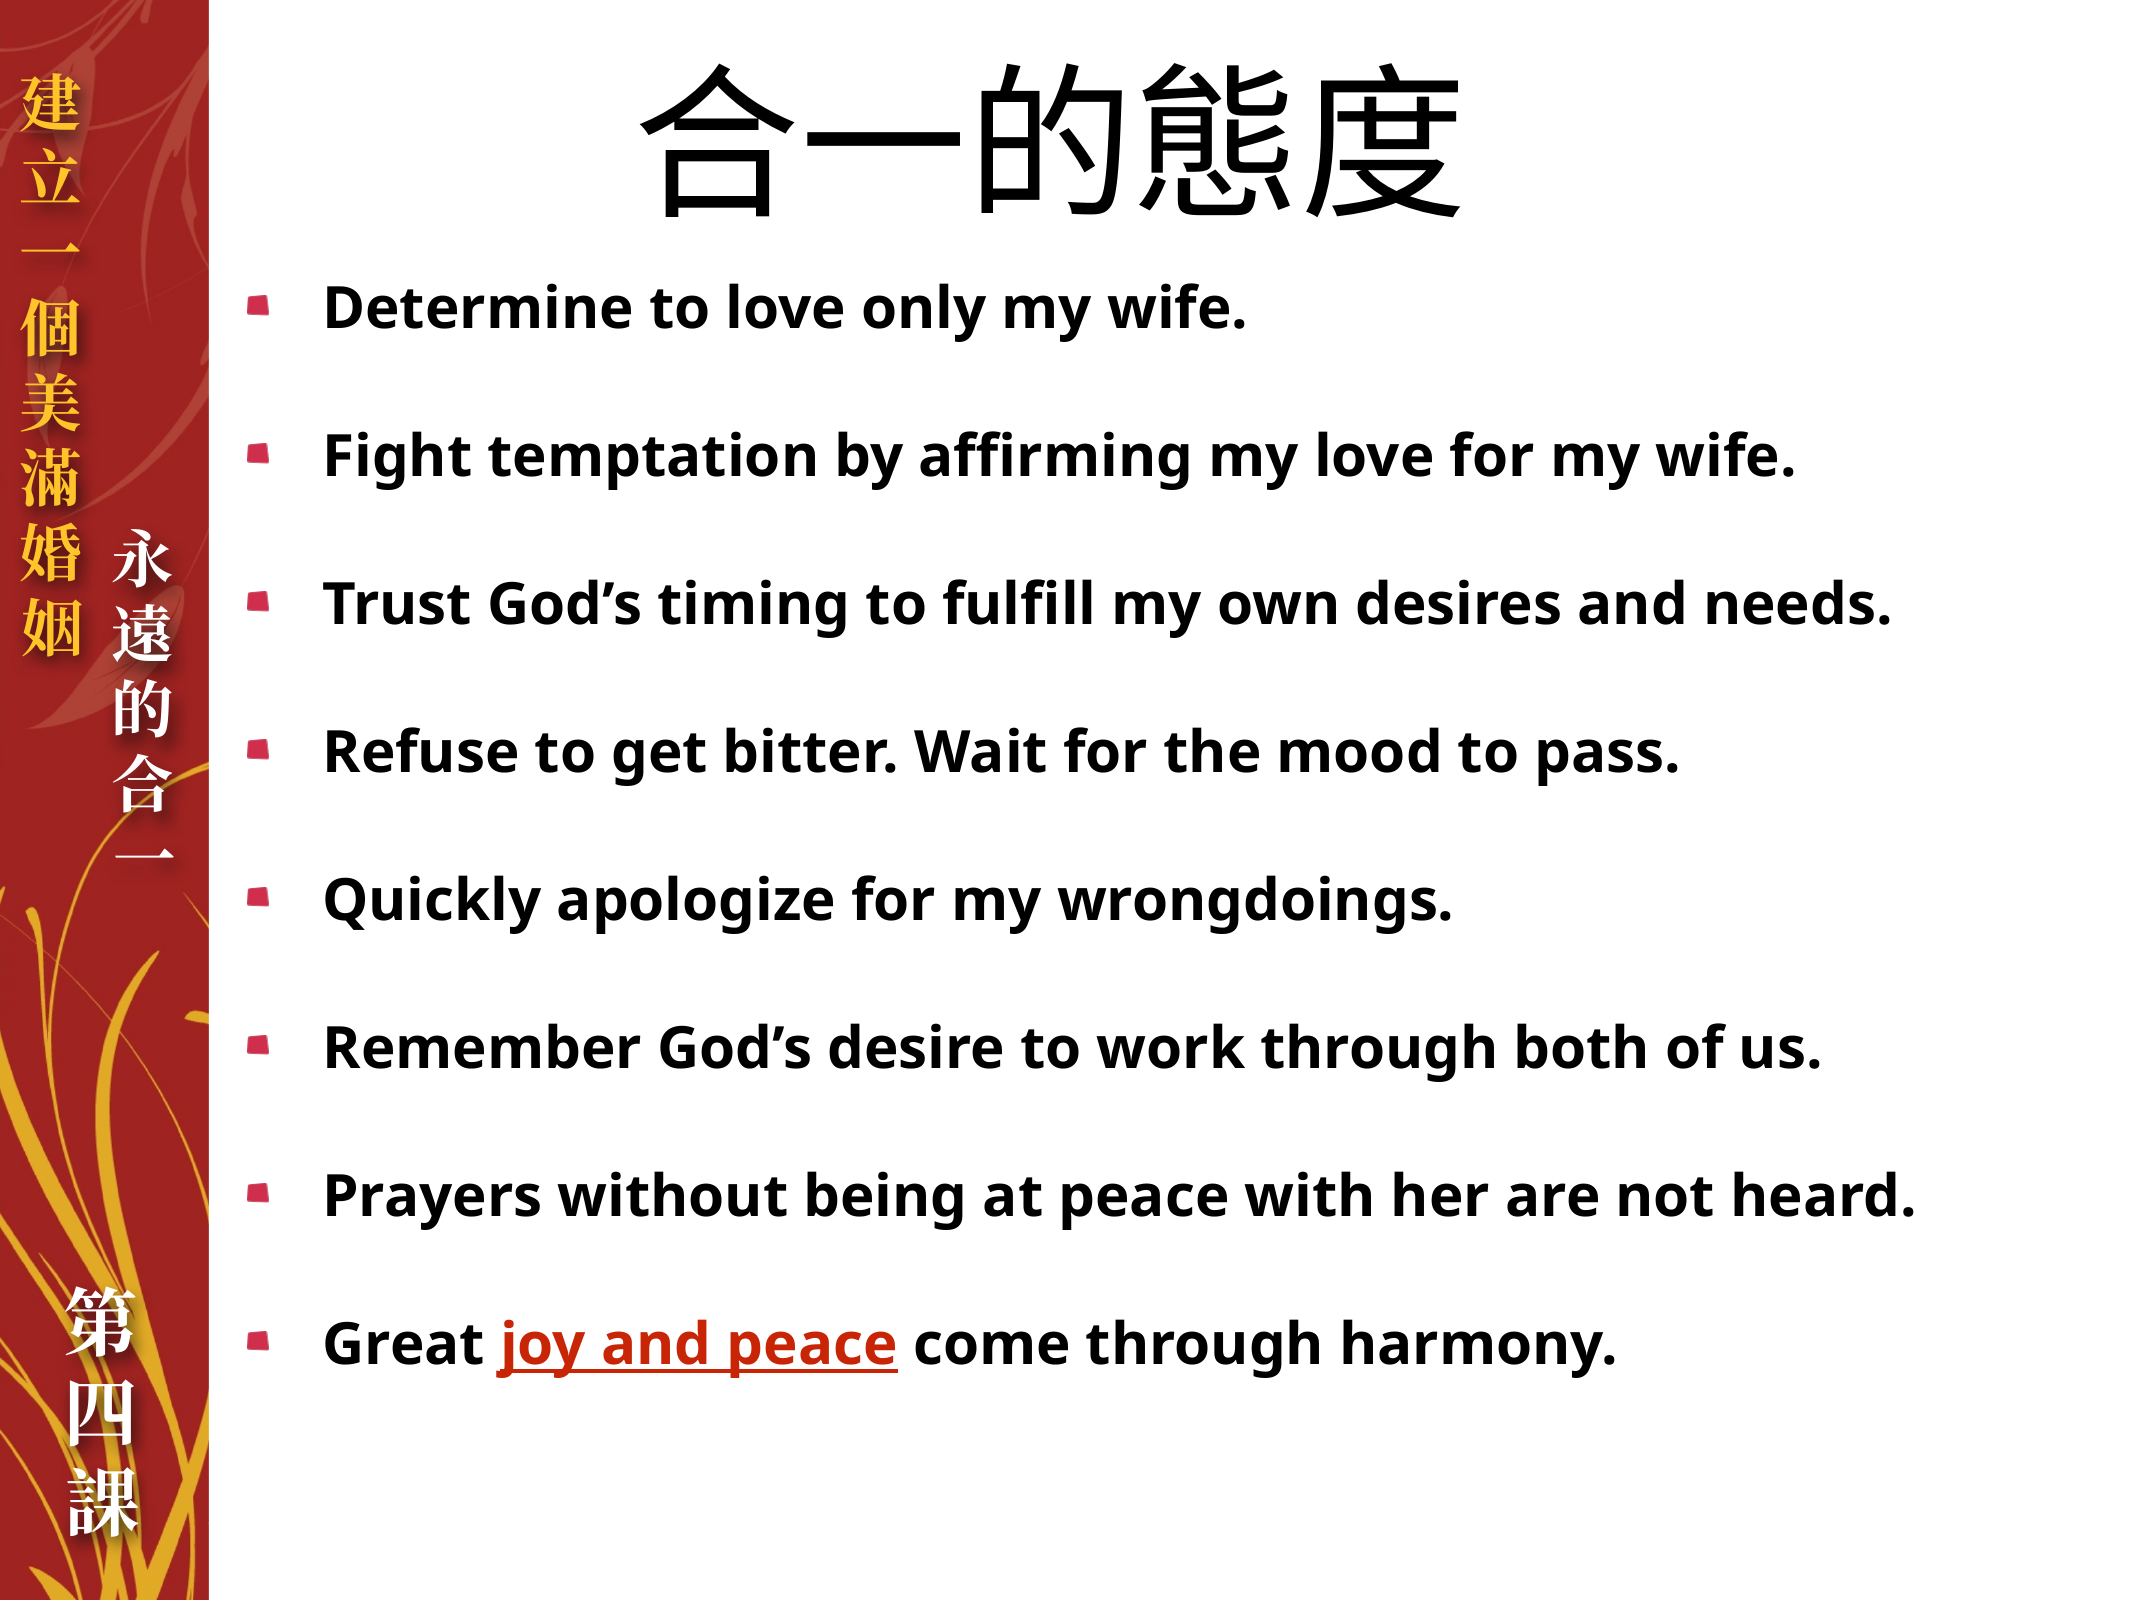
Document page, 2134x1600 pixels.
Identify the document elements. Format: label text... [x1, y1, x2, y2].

picture [247, 1183, 270, 1203]
picture [247, 1035, 270, 1055]
picture [247, 1331, 270, 1351]
picture [247, 591, 270, 612]
picture [247, 443, 270, 464]
text_box 合一的態度 [625, 29, 1477, 246]
picture [247, 295, 270, 316]
picture [247, 887, 270, 907]
picture [0, 0, 208, 1600]
picture [247, 739, 270, 760]
list Determine to love only my wife. Fight temptation by affirming my love for my wife. Trust God’s timing to fulfill my own desires and needs. Refuse to get bitter. Wait for the mood to pass. Quickly apologize for my wrongdoings. Remember God’s desire to work through both of us. Prayers without being at peace with her are not heard. Great joy and peace come through harmony. [238, 262, 2117, 1600]
